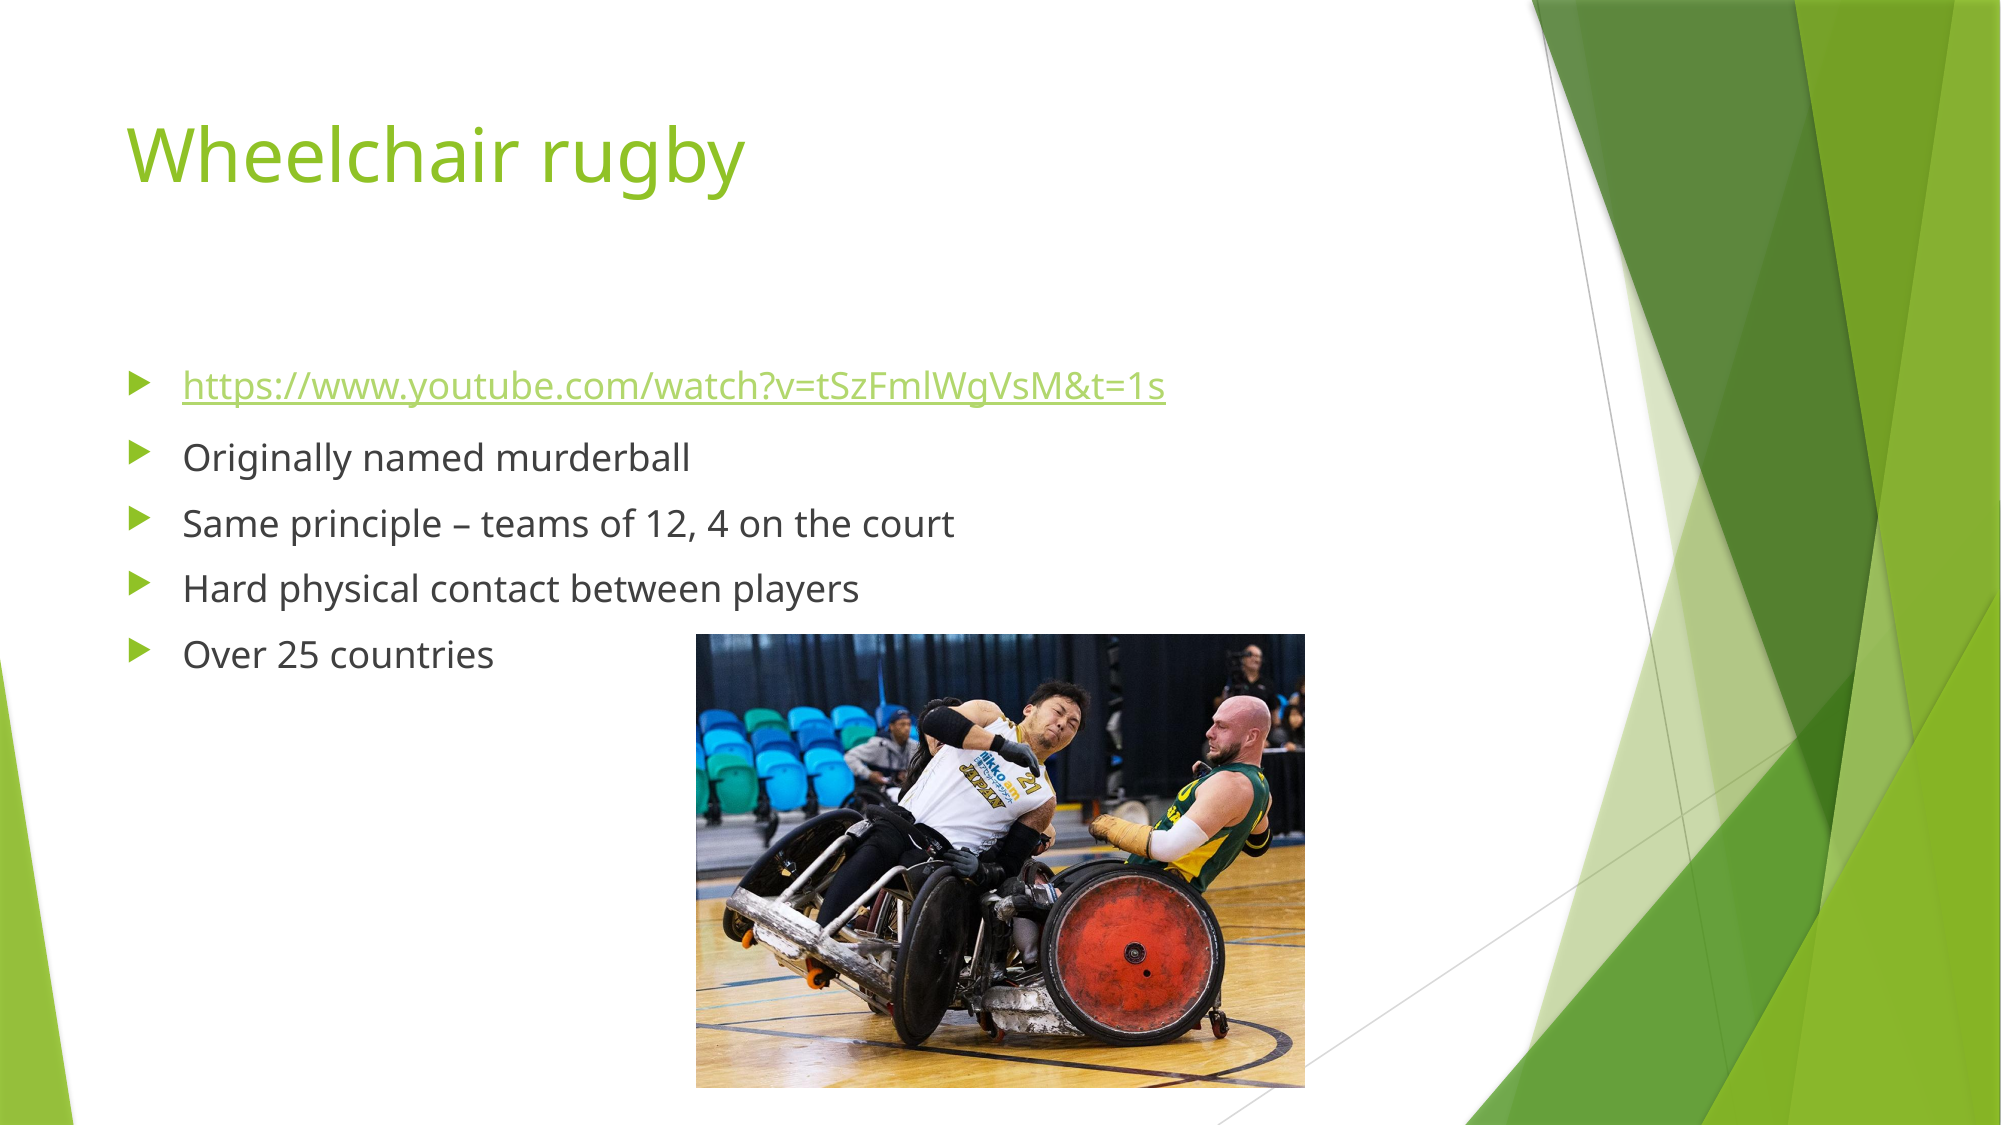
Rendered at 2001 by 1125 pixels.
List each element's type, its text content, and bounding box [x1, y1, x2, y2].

title Wheelchair rugby [111, 99, 1522, 317]
picture [696, 633, 1305, 1089]
list https://www.youtube.com/watch?v=tSzFmlWgVsM&t=1s Originally named murderball Same principle – teams of 12, 4 on the court Hard physical contact between players Over 25 countries [111, 354, 1522, 992]
